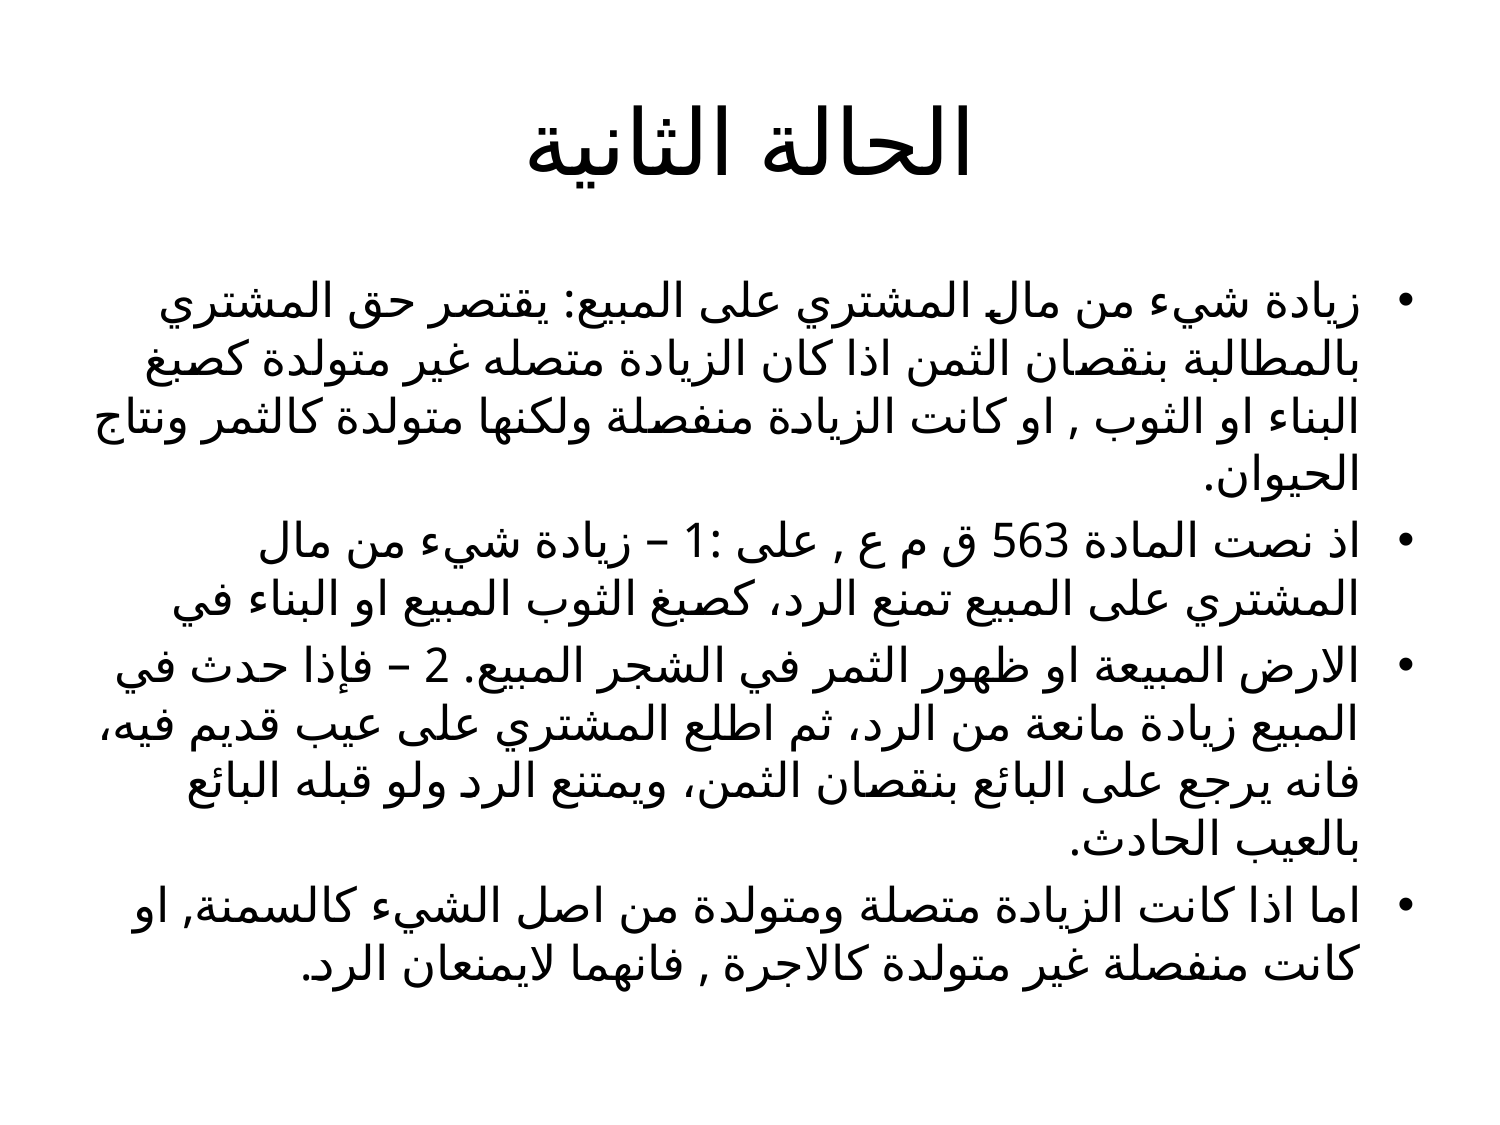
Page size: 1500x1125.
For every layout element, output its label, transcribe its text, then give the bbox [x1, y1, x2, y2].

title الحالة الثانية [75, 45, 1425, 233]
list زيادة شيء من مال المشتري على المبيع: يقتصر حق المشتري بالمطالبة بنقصان الثمن اذا كان الزيادة متصله غير متولدة كصبغ البناء او الثوب , او كانت الزيادة منفصلة ولكنها متولدة كالثمر ونتاج الحيوان. اذ نصت المادة 563 ق م ع , على :1 – زيادة شيء من مال المشتري على المبیع تمنع الرد، كصبغ الثوب المبیع او البناء في الارض المبیعة او ظھور الثمر في الشجر المبیع. 2 – فإذا حدث في المبیع زيادة مانعة من الرد، ثم اطلع المشتري على عیب قديم فیه، فانه يرجع على البائع بنقصان الثمن، ويمتنع الرد ولو قبله البائع بالعیب الحادث. اما اذا كانت الزيادة متصلة ومتولدة من اصل الشيء كالسمنة, او كانت منفصلة غير متولدة كالاجرة , فانهما لايمنعان الرد. [75, 262, 1425, 1005]
